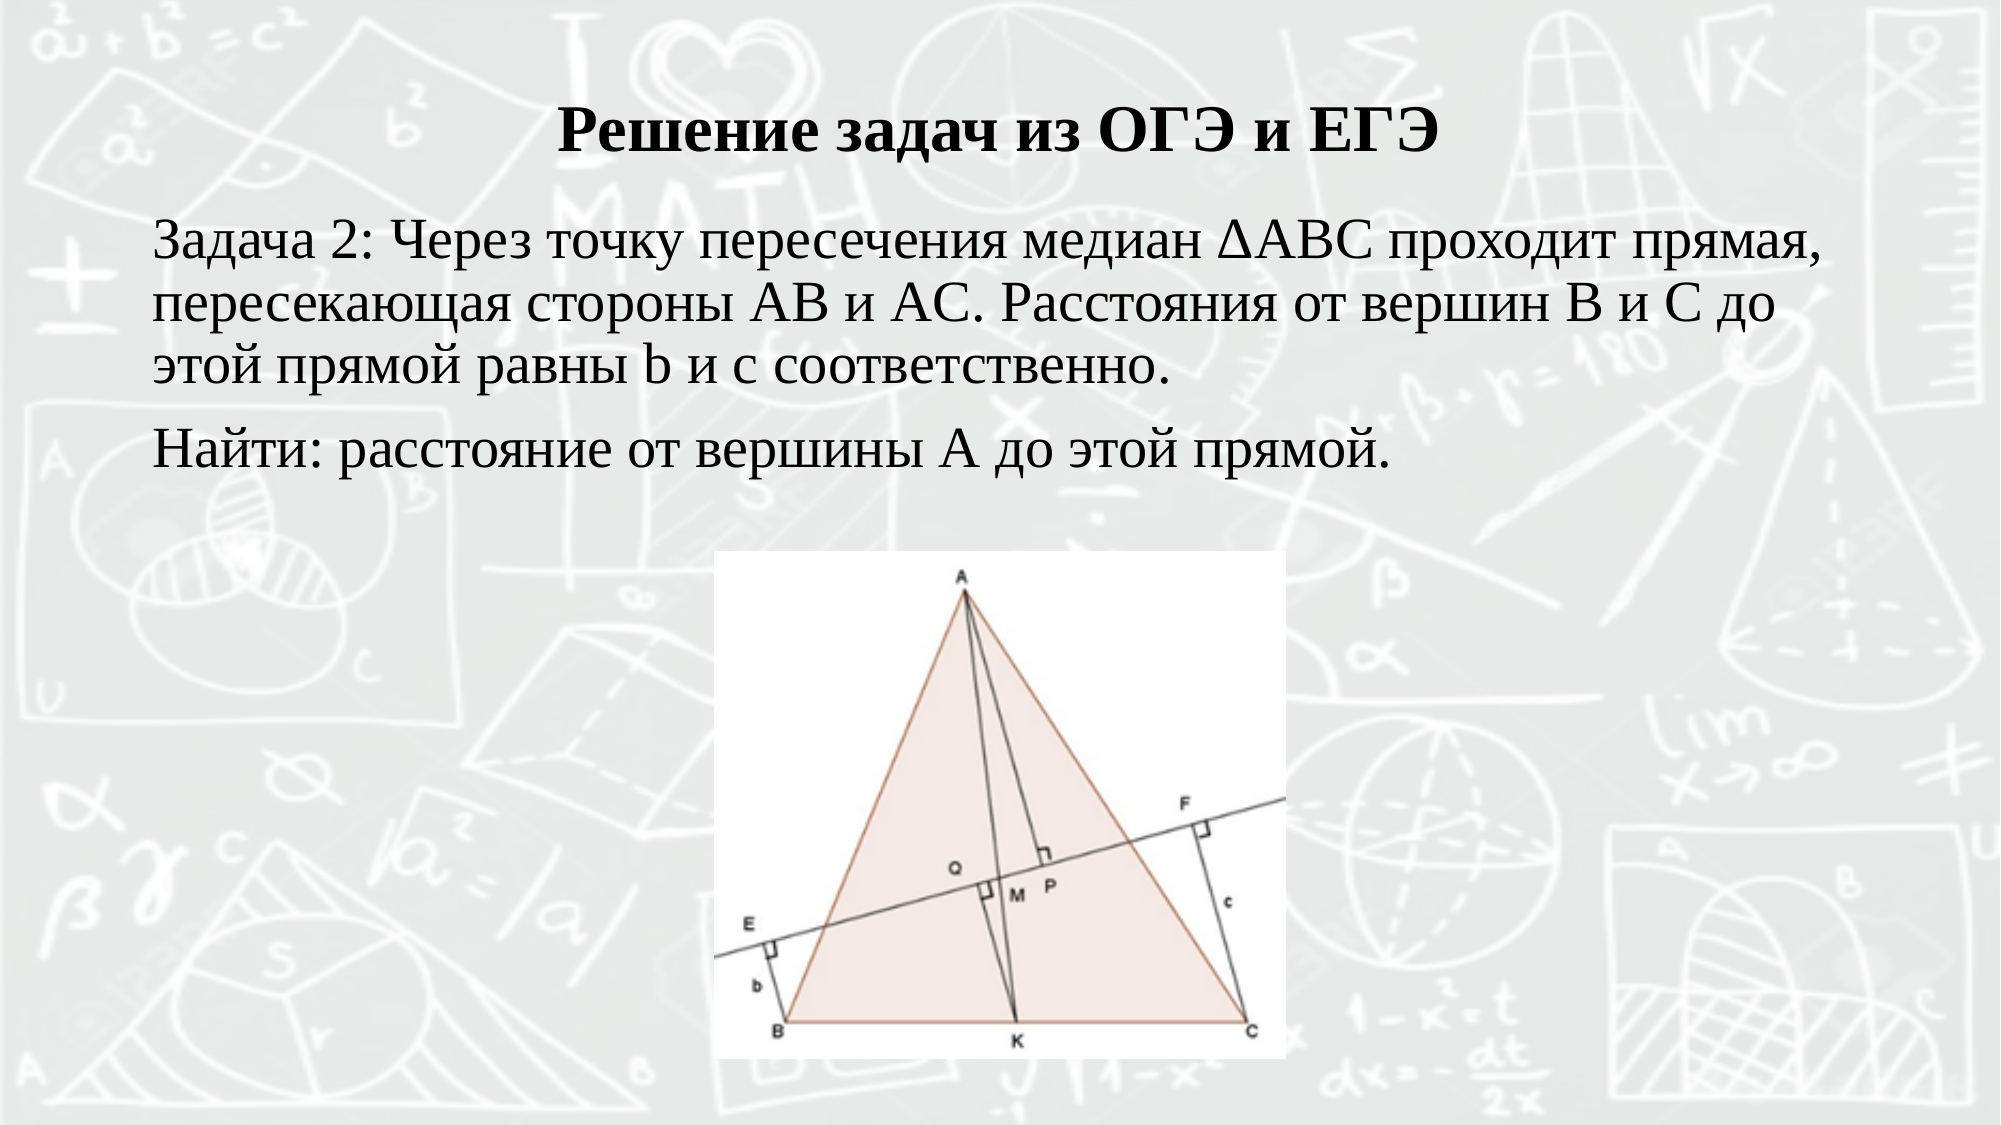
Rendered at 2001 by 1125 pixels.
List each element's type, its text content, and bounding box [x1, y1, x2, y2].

title Решение задач из ОГЭ и ЕГЭ [137, 59, 1863, 200]
picture [714, 551, 1286, 1059]
list Задача 2: Через точку пересечения медиан ΔABC проходит прямая, пересекающая стороны AB и AC. Расстояния от вершин В и С до этой прямой равны b и с соответственно. Найти: расстояние от вершины А до этой прямой. [137, 200, 1863, 1014]
